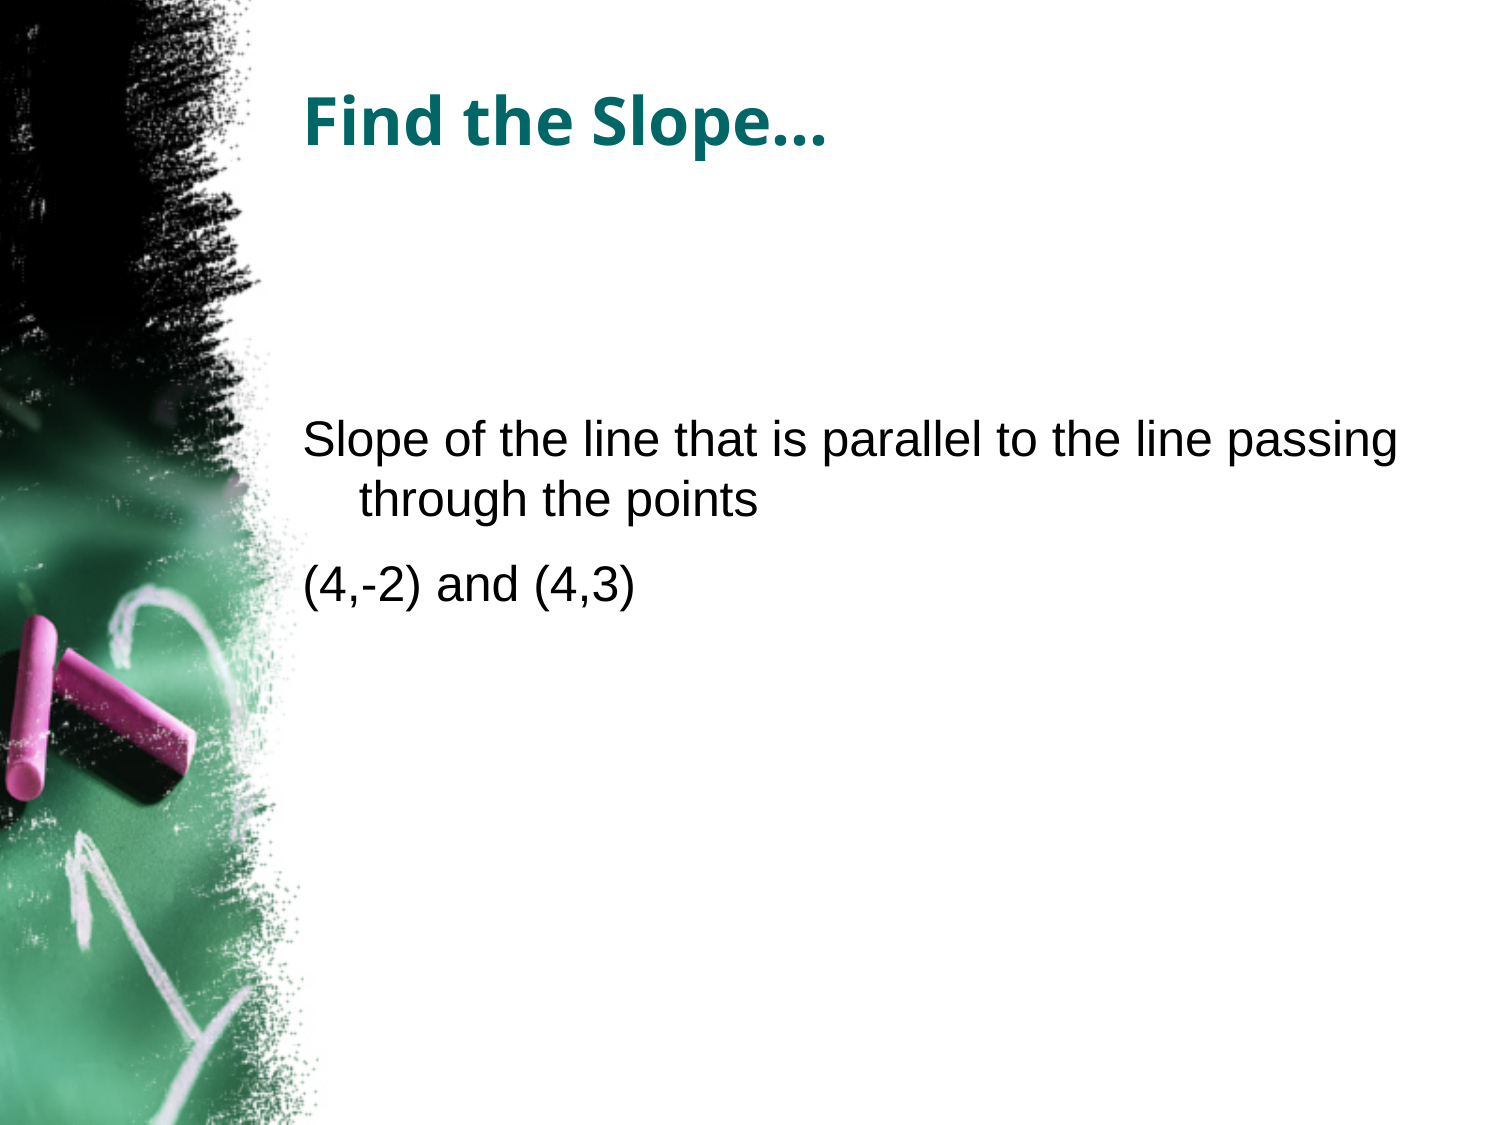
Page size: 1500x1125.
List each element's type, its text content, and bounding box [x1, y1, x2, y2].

list Slope of the line that is parallel to the line passing through the points (4,-2) and (4,3) [287, 228, 1438, 980]
title Find the Slope… [287, 49, 1438, 188]
picture [0, 0, 1500, 1125]
